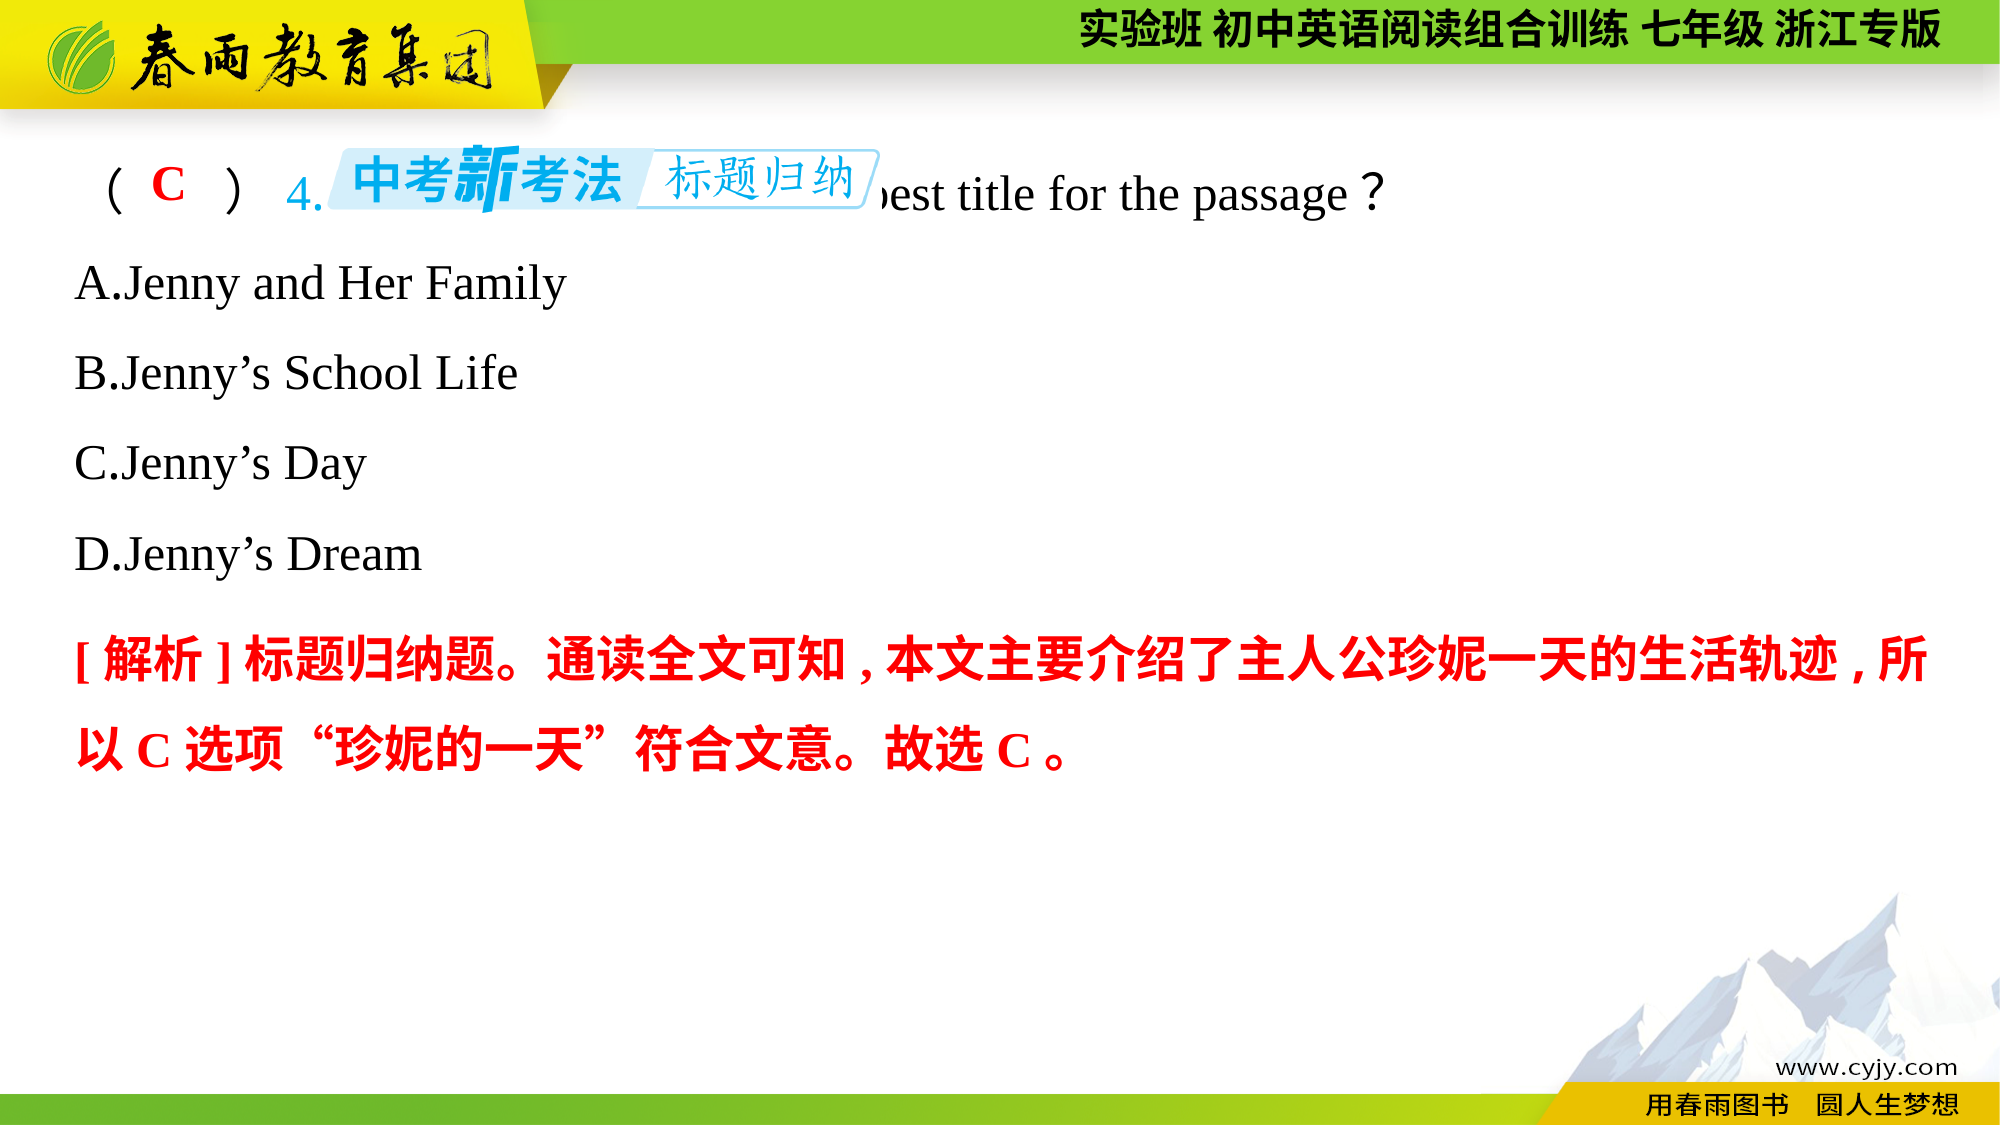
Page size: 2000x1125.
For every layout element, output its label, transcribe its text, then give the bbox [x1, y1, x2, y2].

text_box C [136, 143, 202, 219]
text_box [解析]标题归纳题。通读全文可知,本文主要介绍了主人公珍妮一天的生活轨迹,所以C选项“珍妮的一天”符合文意。故选C。 [59, 589, 1944, 785]
list （ ）4. What is the best title for the passage？ A.Jenny and Her Family B.Jenny’s School Life C.Jenny’s Day D.Jenny’s Dream [59, 122, 1944, 589]
picture [0, 0, 2000, 1125]
